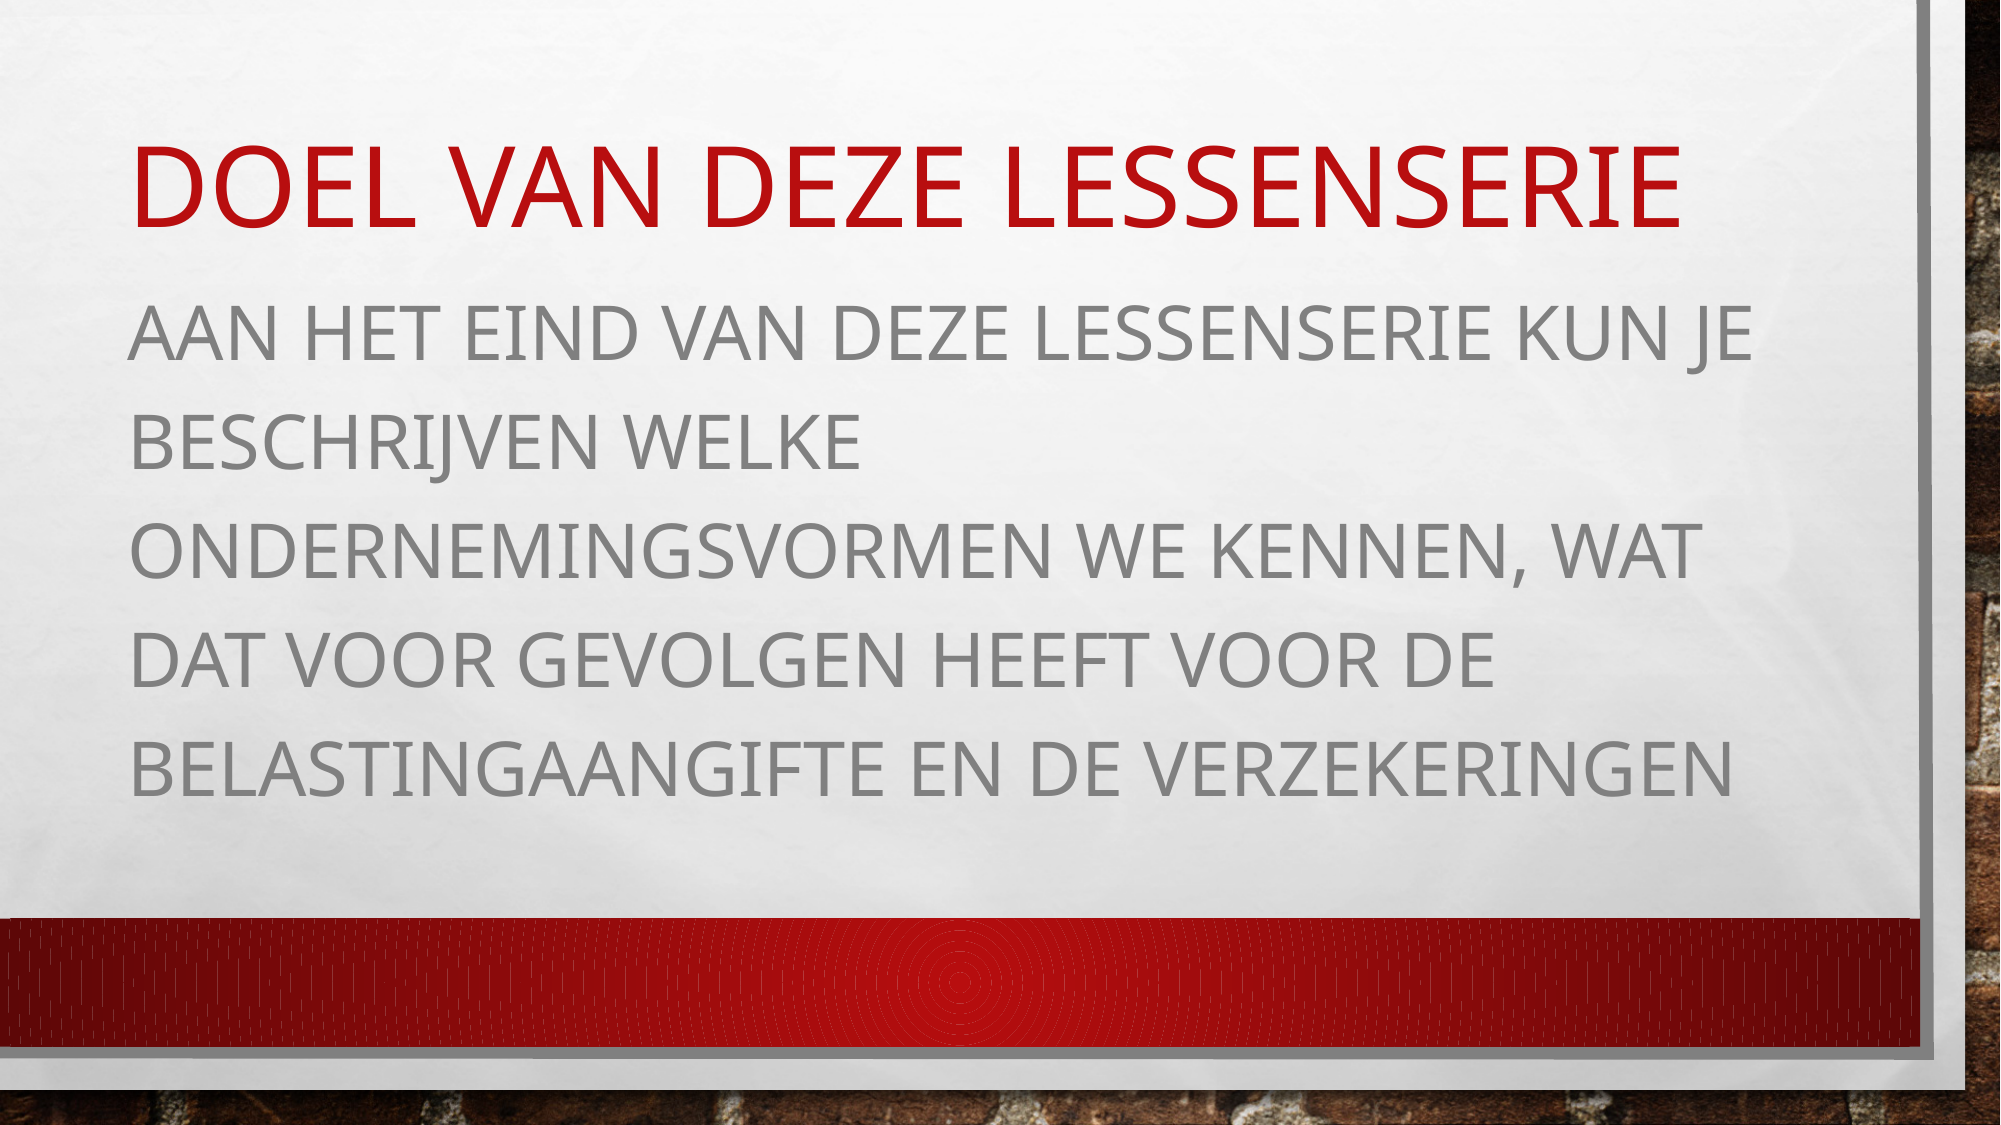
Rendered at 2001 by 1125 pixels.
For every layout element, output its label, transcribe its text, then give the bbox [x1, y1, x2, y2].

list Aan het eind van deze lessenserie kun je beschrijven welke ondernemingsvormen we kennen, wat dat voor gevolgen heeft voor de belastingaangifte en de verzekeringen [112, 259, 1818, 883]
picture [0, 0, 2000, 1125]
title Doel van deze lessenserie [112, 112, 1818, 259]
